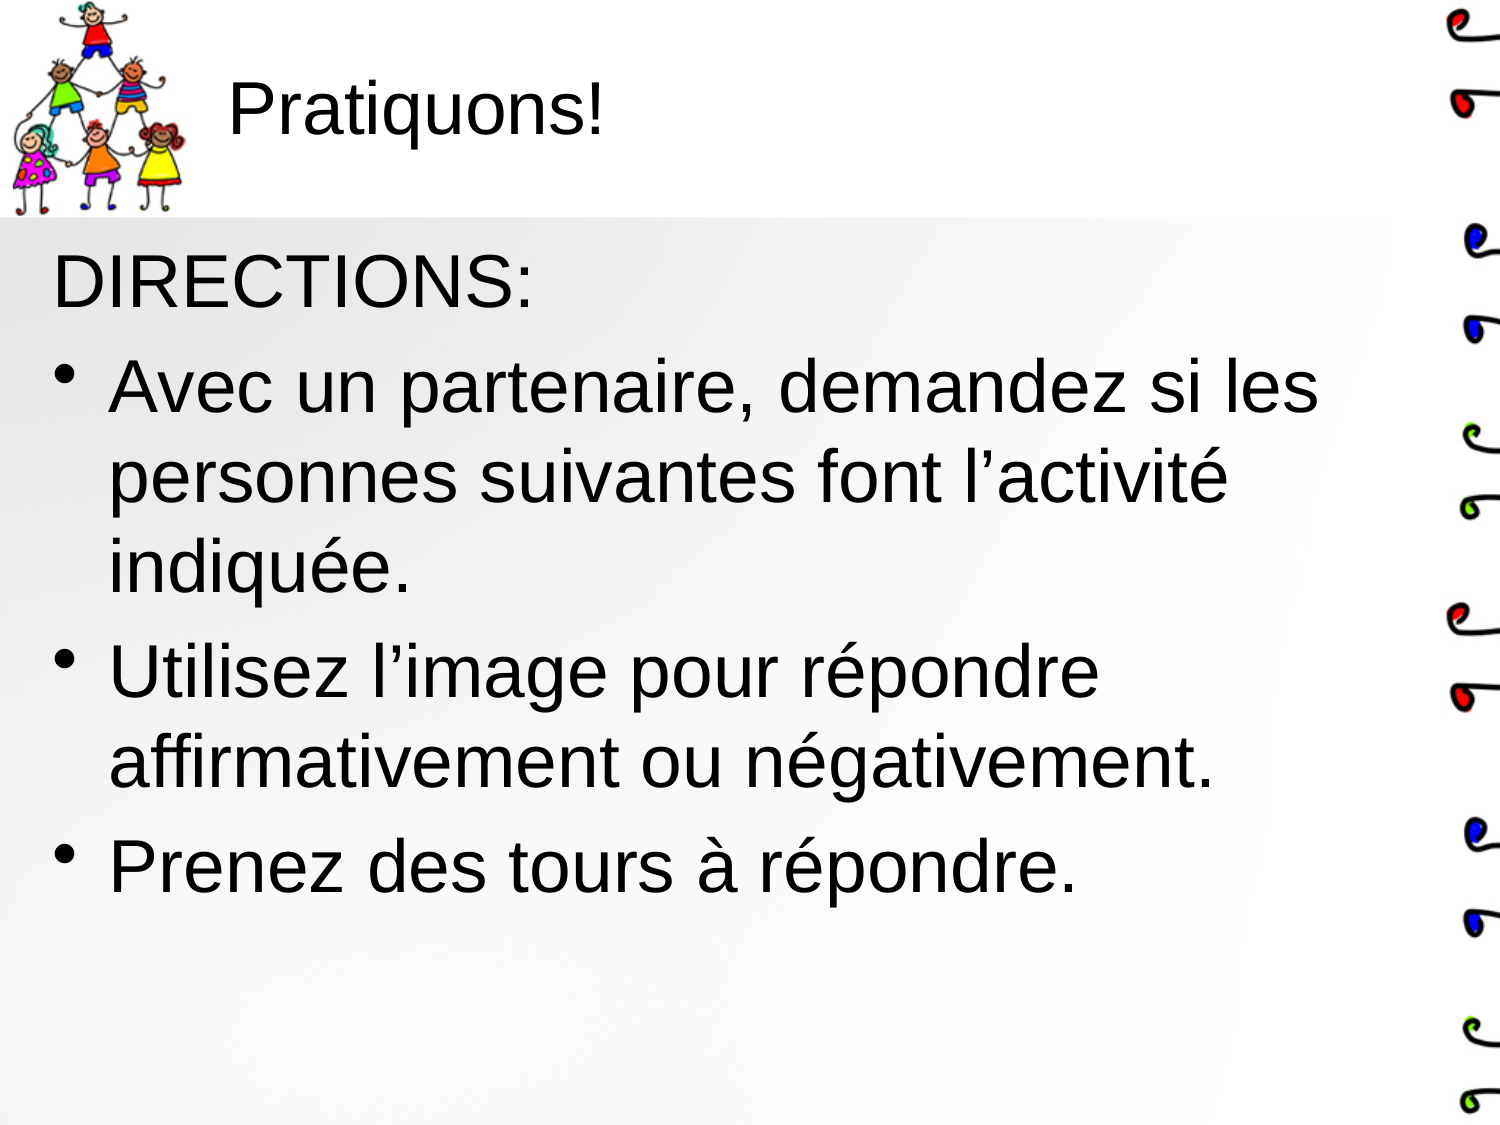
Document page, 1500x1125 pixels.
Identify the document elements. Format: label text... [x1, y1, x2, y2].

picture [0, 0, 1500, 1125]
title Pratiquons! [212, 16, 1463, 192]
list DIRECTIONS: Avec un partenaire, demandez si les personnes suivantes font l’activité indiquée. Utilisez l’image pour répondre affirmativement ou négativement. Prenez des tours à répondre. [37, 224, 1463, 1018]
